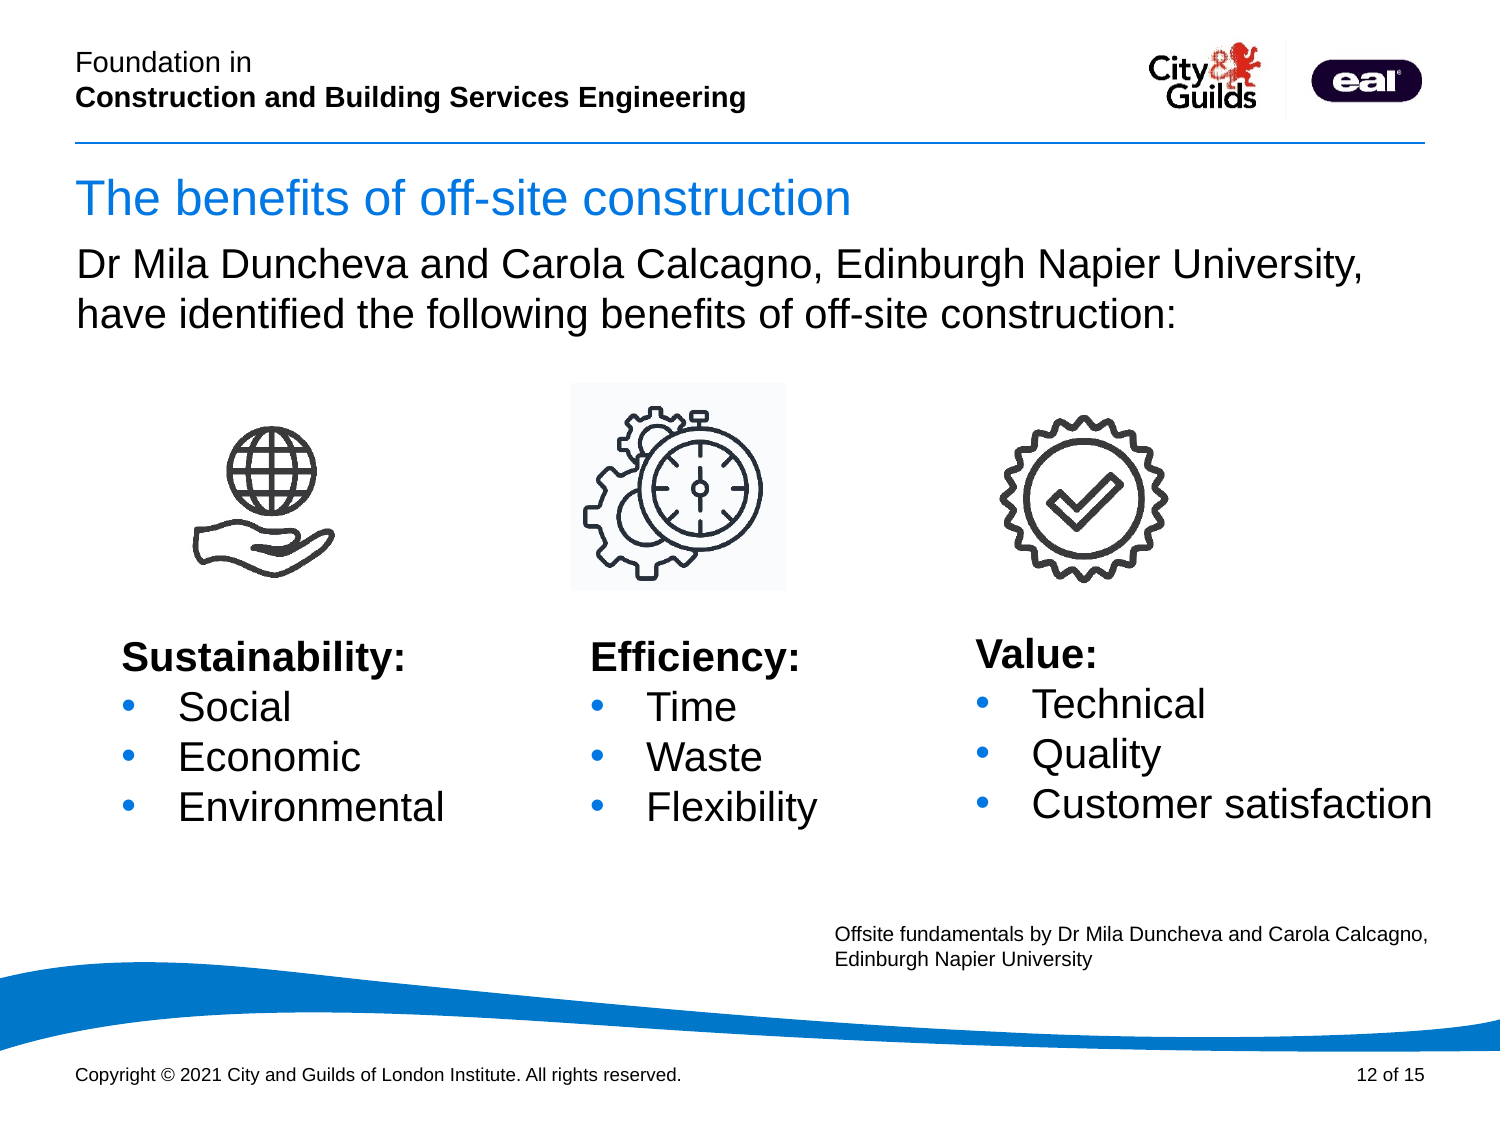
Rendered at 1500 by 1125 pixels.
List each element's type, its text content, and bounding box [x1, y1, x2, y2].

picture [1149, 38, 1422, 121]
text_box Value: Technical Quality Customer satisfaction [960, 619, 1474, 835]
title The benefits of off-site construction [74, 165, 1426, 229]
text_box Dr Mila Duncheva and Carola Calcagno, Edinburgh Napier University, have identified the following benefits of off-site construction: [61, 229, 1439, 345]
picture [570, 383, 787, 591]
text_box Efficiency: Time Waste Flexibility [575, 622, 901, 838]
picture [177, 378, 394, 590]
list Offsite fundamentals by Dr Mila Duncheva and Carola Calcagno, Edinburgh Napier University [834, 894, 1481, 982]
text_box Sustainability: Social Economic Environmental [106, 622, 481, 838]
picture [976, 374, 1236, 592]
